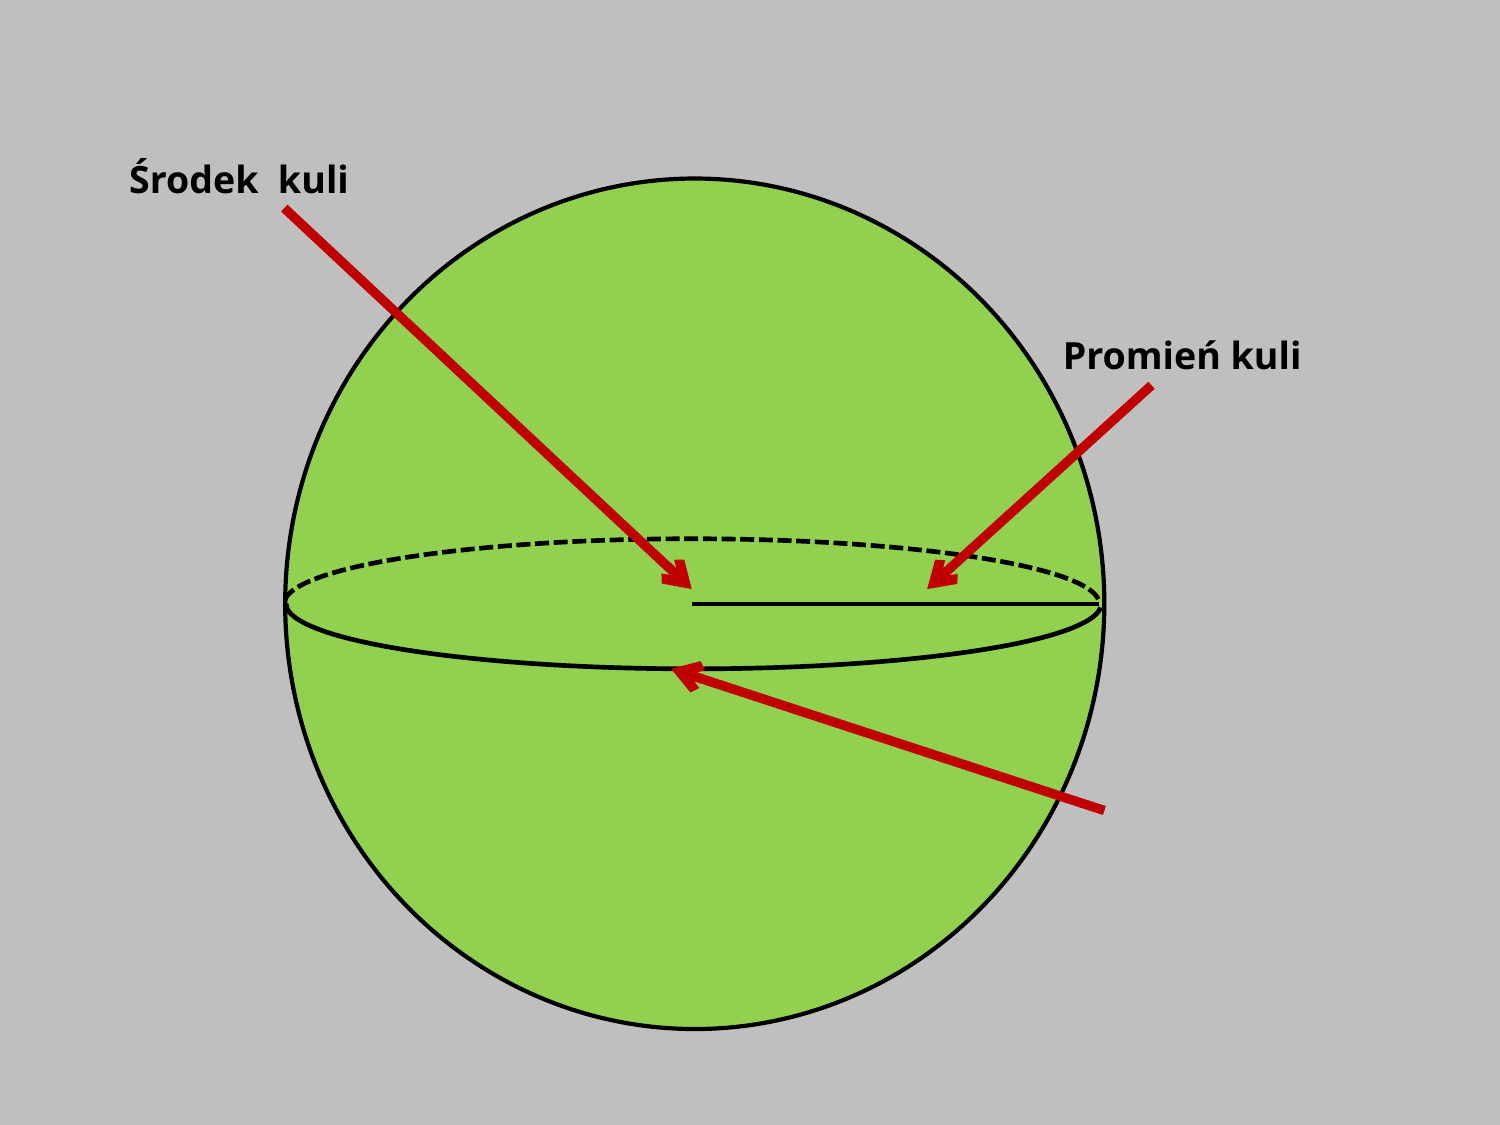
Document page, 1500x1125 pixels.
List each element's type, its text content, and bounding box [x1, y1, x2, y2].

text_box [670, 668, 1105, 811]
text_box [926, 385, 1152, 590]
text_box Promień kuli [1048, 324, 1388, 385]
text_box [544, 176, 1048, 549]
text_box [284, 207, 693, 590]
text_box Środek kuli [114, 148, 455, 208]
text_box [828, 598, 1107, 667]
text_box [284, 537, 1101, 604]
text_box [283, 597, 1051, 1032]
text_box [285, 603, 1102, 670]
